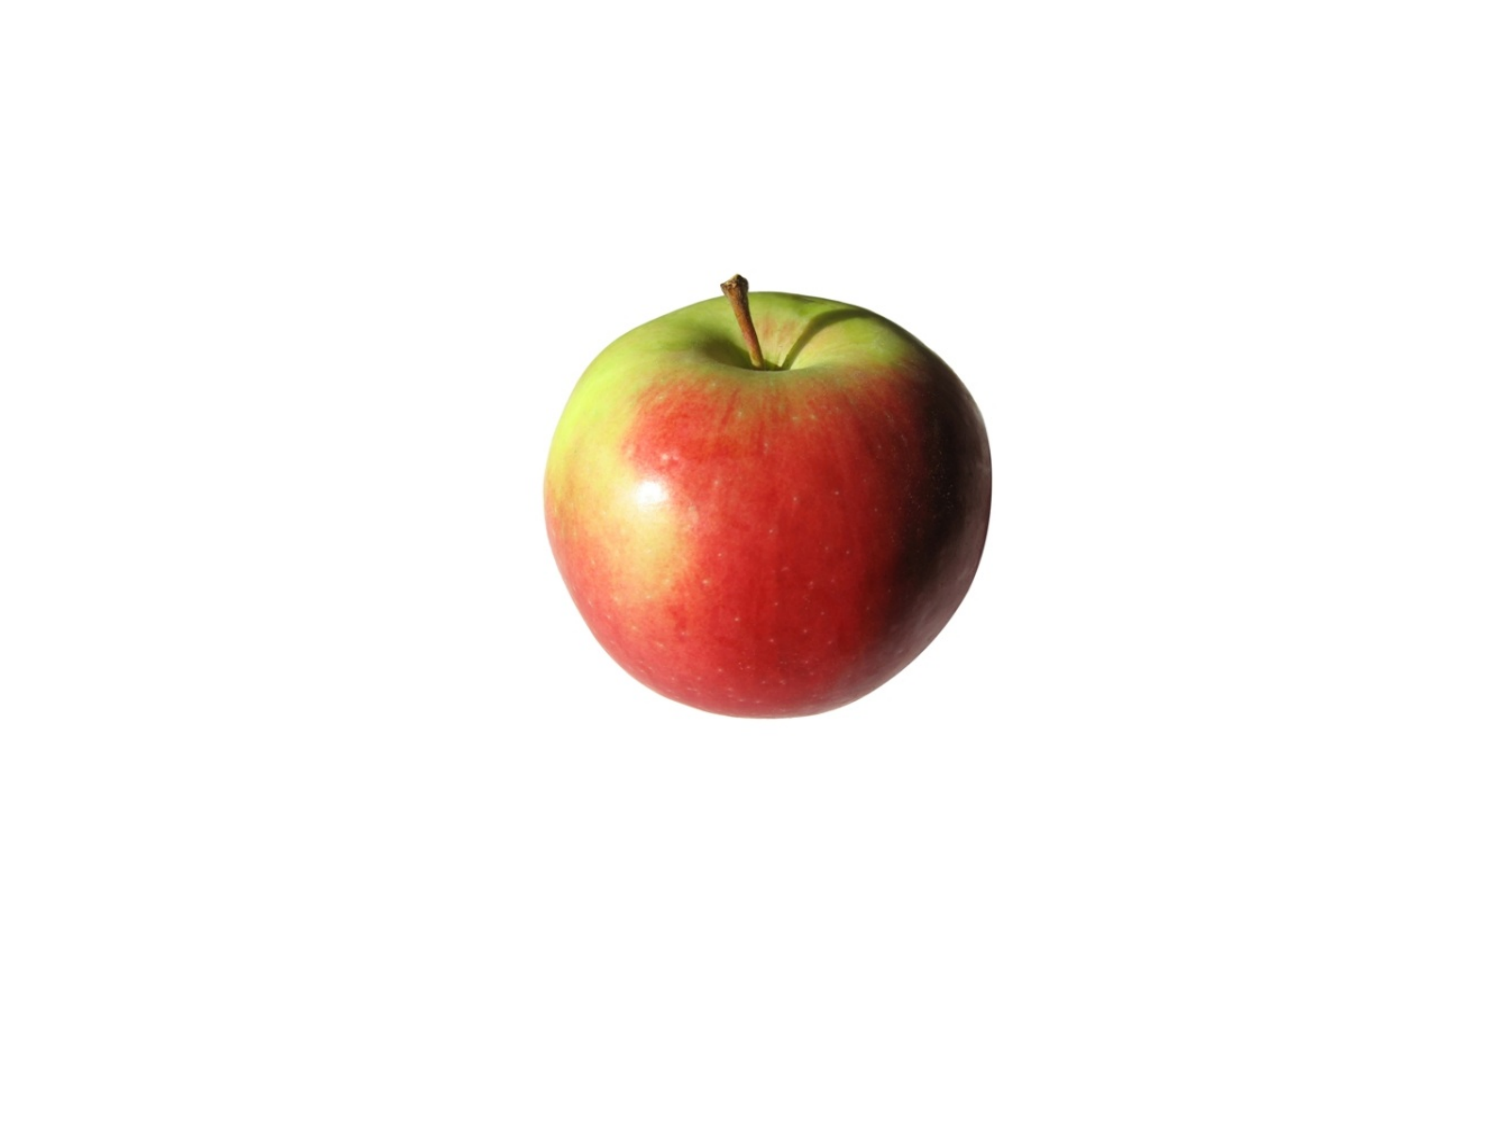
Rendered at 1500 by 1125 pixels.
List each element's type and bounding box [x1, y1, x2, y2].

picture [489, 219, 1058, 764]
